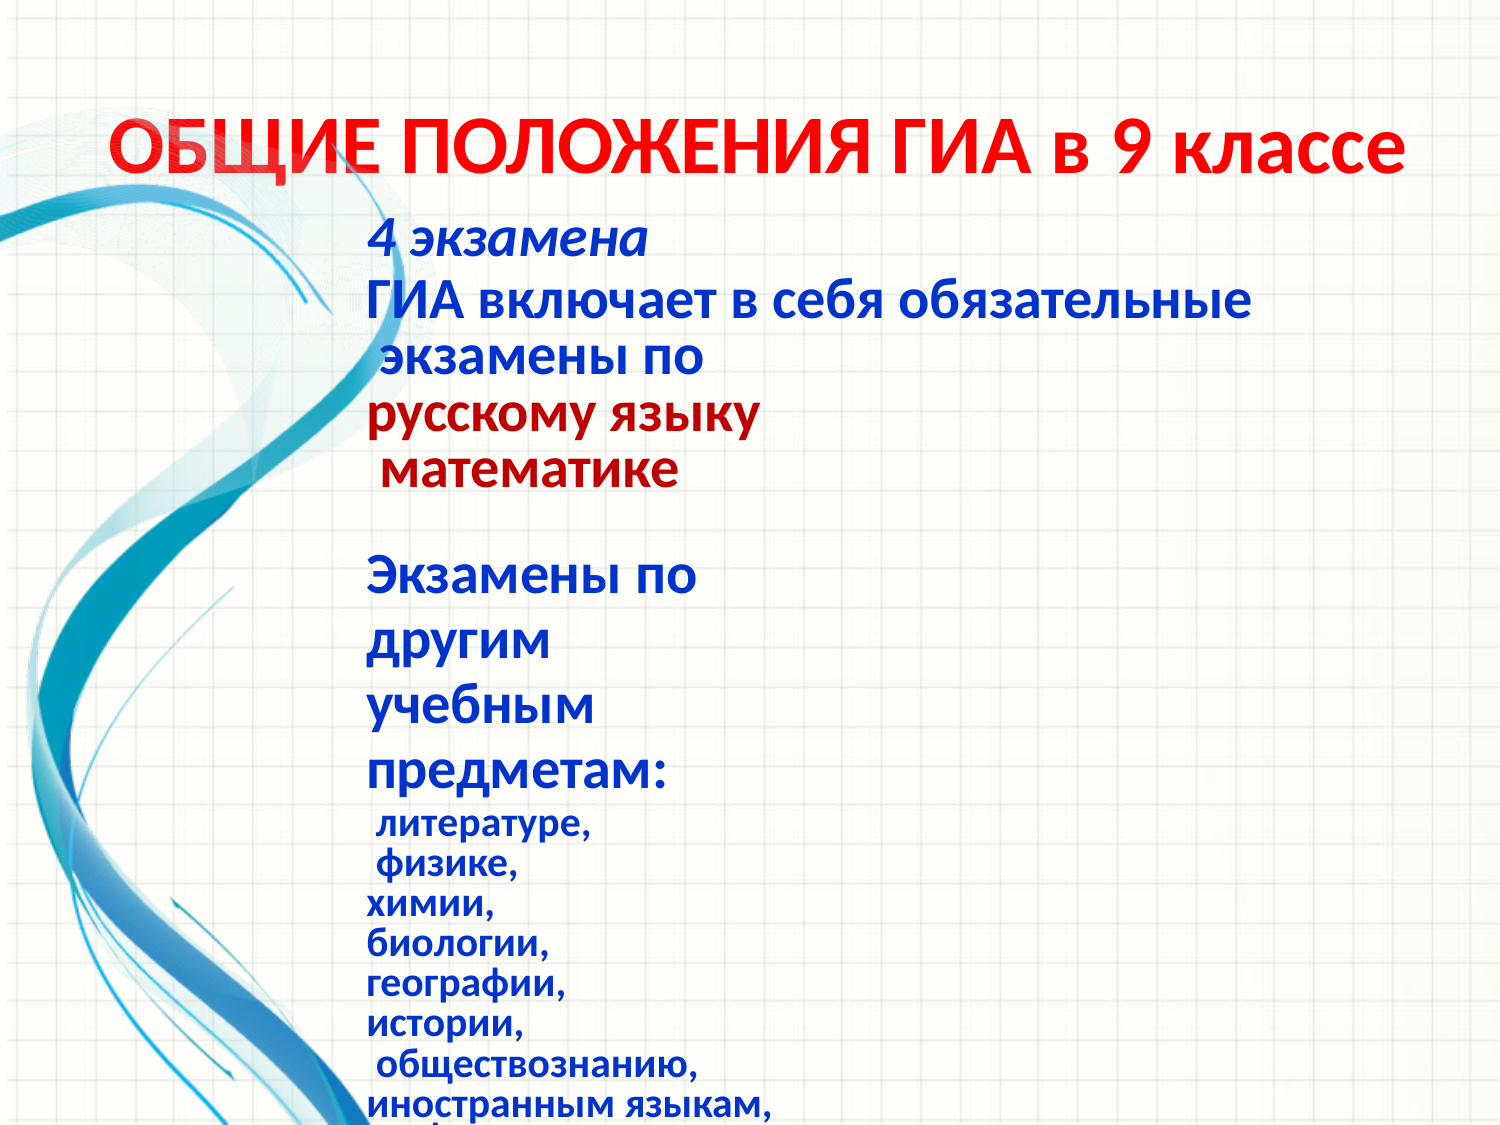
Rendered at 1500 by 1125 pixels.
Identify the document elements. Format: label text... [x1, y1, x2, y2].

picture [462, 0, 1500, 202]
text_box [0, 0, 462, 1125]
text_box 4 экзамена ГИА включает в себя обязательные экзамены по русскому языку математике Экзамены по другим учебным предметам: литературе, физике, химии, биологии, географии, истории, обществознанию, иностранным языкам, информатике и информационно-коммуникационным технологиям (ИКТ) обучающиеся сдают 2 экзамена по выбору [364, 202, 1500, 1125]
title ОБЩИЕ ПОЛОЖЕНИЯ ГИА в 9 классе [462, 87, 1417, 202]
